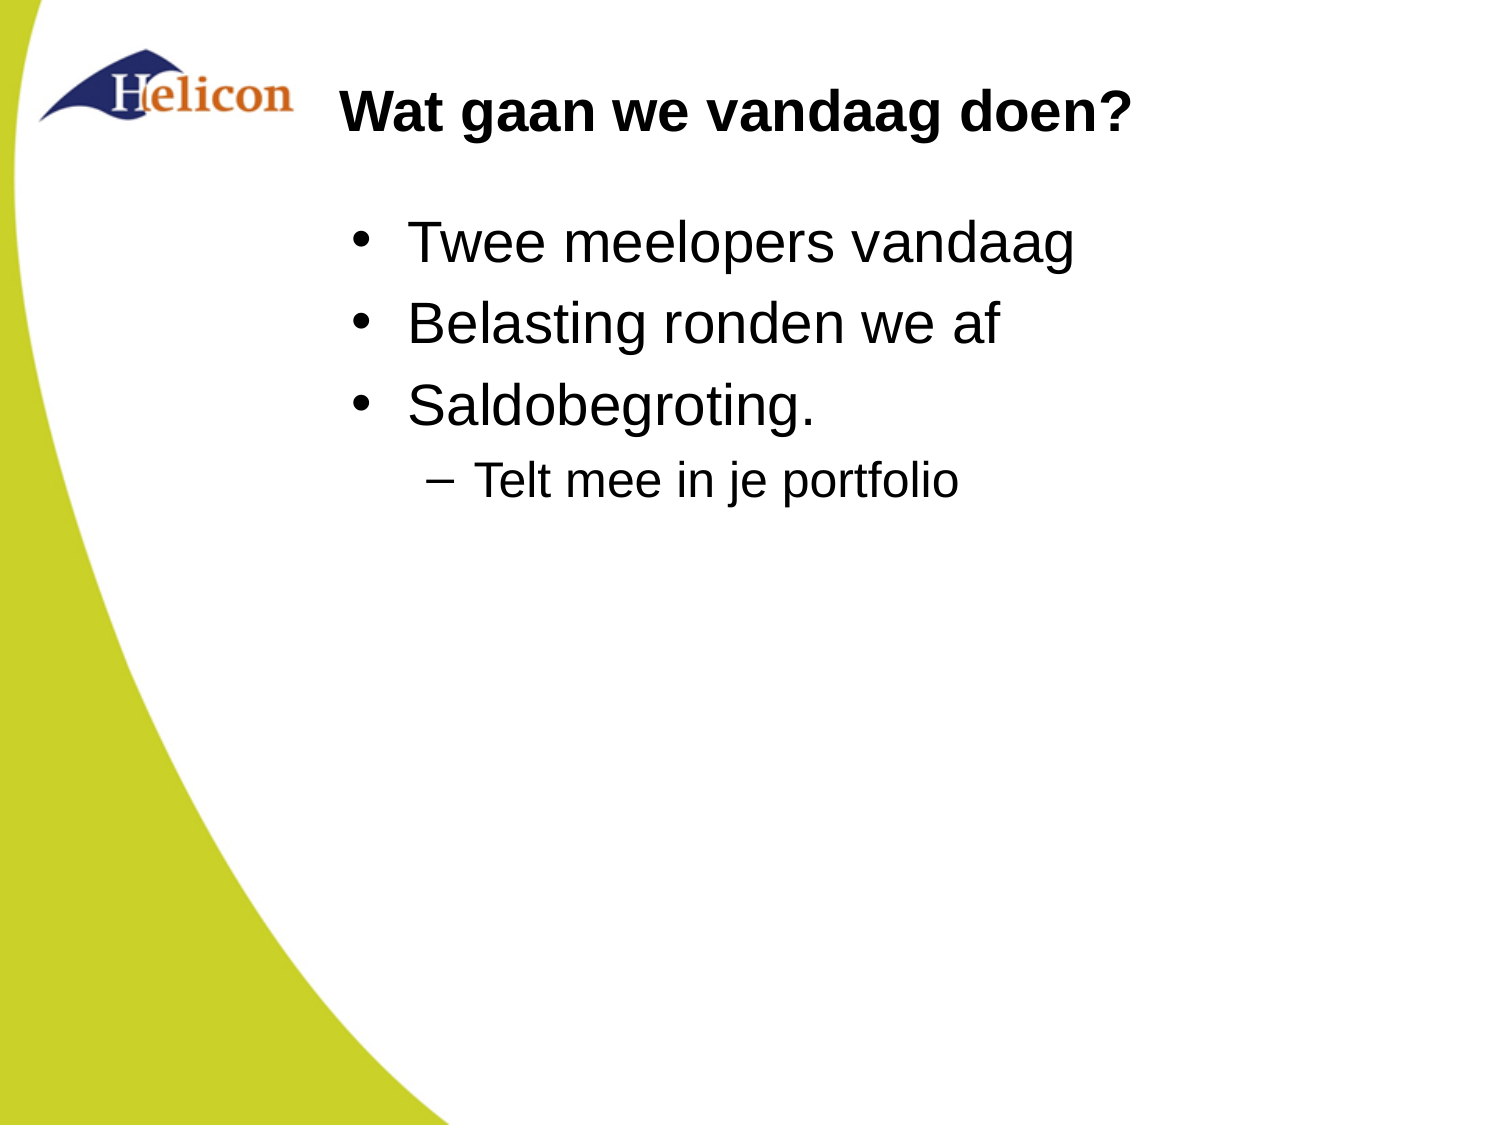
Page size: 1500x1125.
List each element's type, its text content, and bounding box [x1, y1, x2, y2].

title Wat gaan we vandaag doen? [324, 54, 1415, 161]
picture [0, 0, 1500, 1125]
list Twee meelopers vandaag Belasting ronden we af Saldobegroting. Telt mee in je portfolio [336, 196, 1425, 1005]
